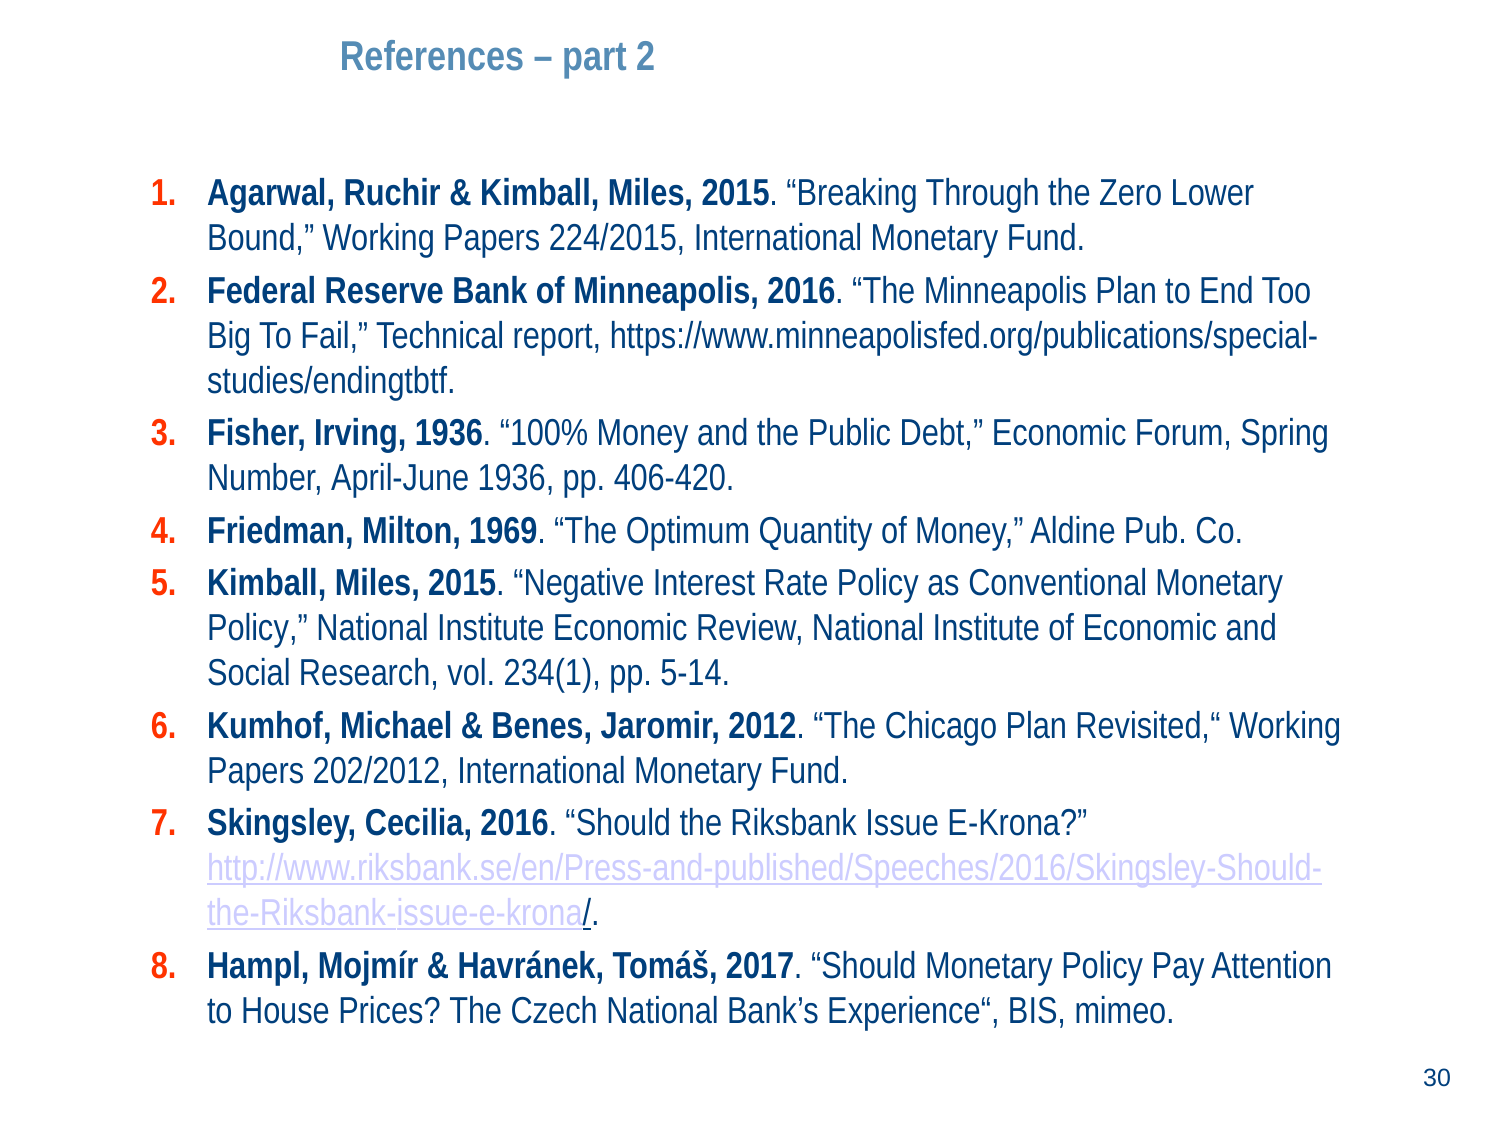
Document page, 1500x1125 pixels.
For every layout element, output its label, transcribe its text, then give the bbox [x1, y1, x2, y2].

title References – part 2 [324, 12, 1294, 96]
slide_number 30 [1116, 1047, 1467, 1107]
list Agarwal, Ruchir & Kimball, Miles, 2015. “Breaking Through the Zero Lower Bound,” Working Papers 224/2015, International Monetary Fund. Federal Reserve Bank of Minneapolis, 2016. “The Minneapolis Plan to End Too Big To Fail,” Technical report, https://www.minneapolisfed.org/publications/special-studies/endingtbtf. Fisher, Irving, 1936. “100% Money and the Public Debt,” Economic Forum, Spring Number, April-June 1936, pp. 406-420. Friedman, Milton, 1969. “The Optimum Quantity of Money,” Aldine Pub. Co. Kimball, Miles, 2015. “Negative Interest Rate Policy as Conventional Monetary Policy,” National Institute Economic Review, National Institute of Economic and Social Research, vol. 234(1), pp. 5-14. Kumhof, Michael & Benes, Jaromir, 2012. “The Chicago Plan Revisited,“ Working Papers 202/2012, International Monetary Fund. Skingsley, Cecilia, 2016. “Should the Riksbank Issue E-Krona?” http://www.riksbank.se/en/Press-and-published/Speeches/2016/Skingsley-Should-the-Riksbank-issue-e-krona/. Hampl, Mojmír & Havránek, Tomáš, 2017. “Should Monetary Policy Pay Attention to House Prices? The Czech National Bank’s Experience“, BIS, mimeo. [135, 160, 1365, 1047]
